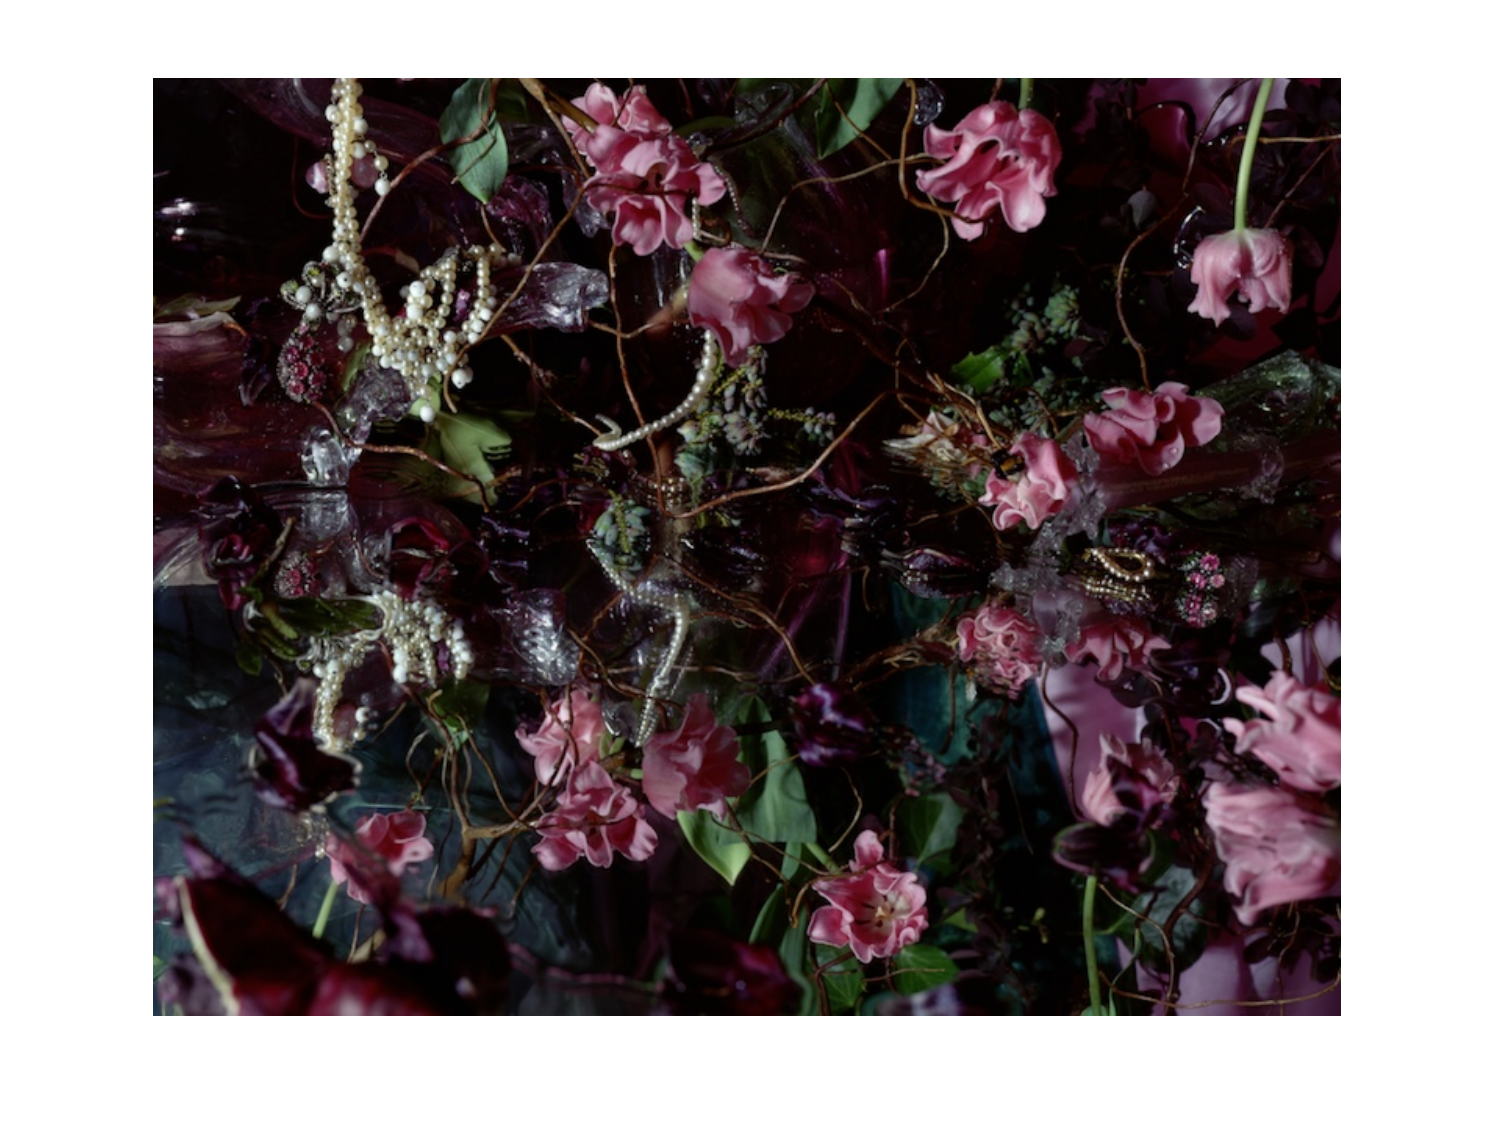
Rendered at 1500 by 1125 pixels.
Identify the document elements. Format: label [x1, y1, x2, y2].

picture [152, 77, 1341, 1016]
